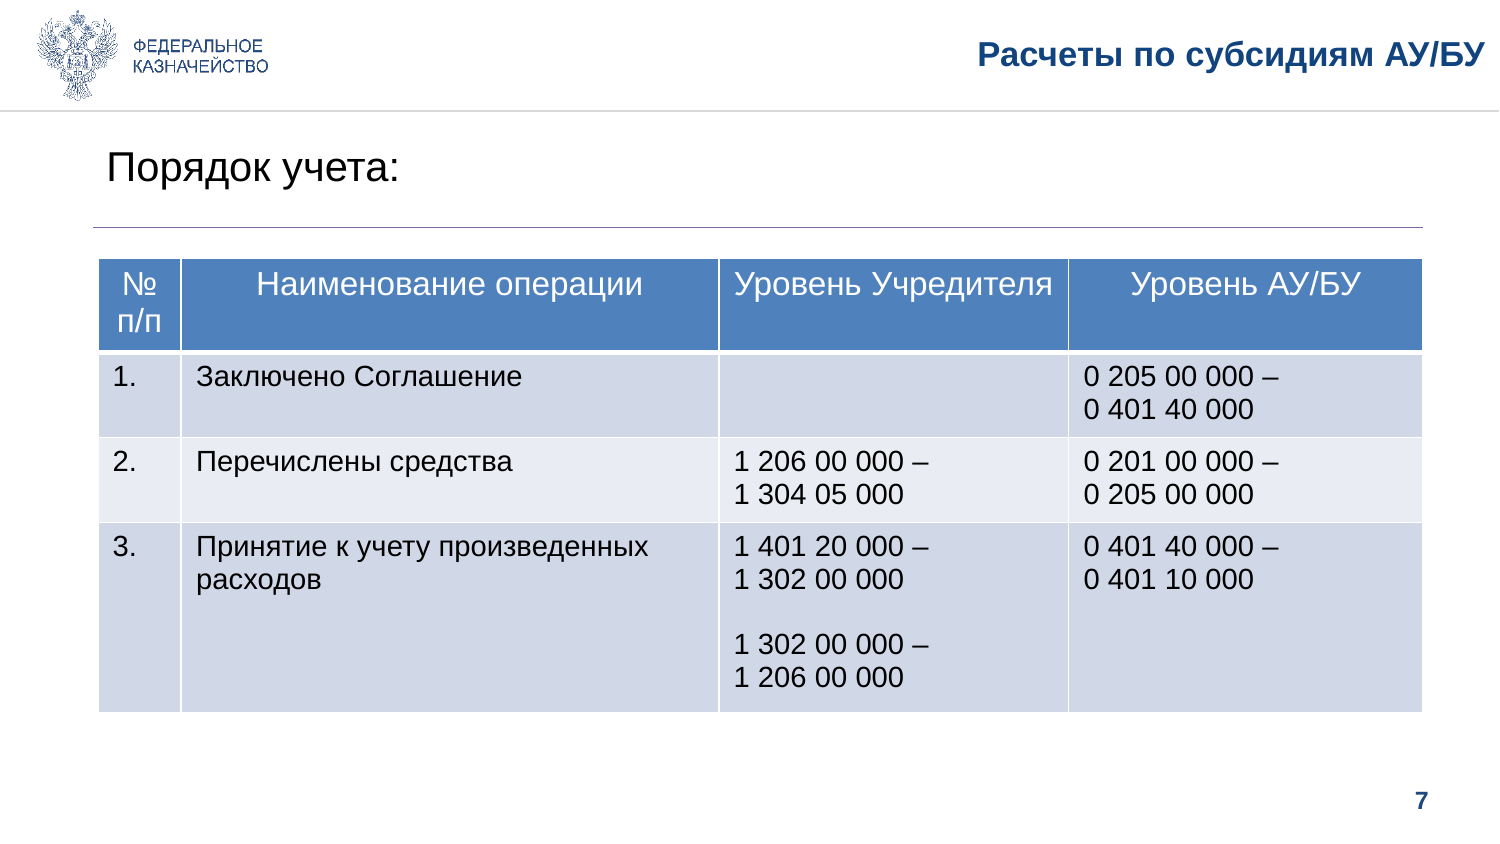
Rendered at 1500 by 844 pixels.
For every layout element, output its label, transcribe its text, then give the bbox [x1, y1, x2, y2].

table_cell 2. [99, 438, 180, 522]
picture [37, 10, 268, 101]
table_cell Заключено Соглашение [182, 355, 718, 437]
table_cell 3. [99, 523, 180, 712]
table_cell 0 205 00 000 – 0 401 40 000 [1069, 355, 1422, 437]
table_header Уровень Учредителя [720, 259, 1068, 350]
table_cell [720, 355, 1068, 437]
table_cell 1 206 00 000 – 1 304 05 000 [720, 438, 1068, 522]
text_box Порядок учета: [91, 132, 1417, 198]
slide_number 6 [1083, 784, 1429, 815]
table_cell 1 401 20 000 – 1 302 00 000 1 302 00 000 – 1 206 00 000 [720, 523, 1068, 712]
table_cell 1. [99, 355, 180, 437]
table_cell 0 401 40 000 – 0 401 10 000 [1069, 523, 1422, 712]
table_header Уровень АУ/БУ [1069, 259, 1422, 350]
table_cell Перечислены средства [182, 438, 718, 522]
table_cell Принятие к учету произведенных расходов [182, 523, 718, 712]
text_box Расчеты по субсидиям АУ/БУ [655, 23, 1500, 81]
table_header № п/п [99, 259, 180, 350]
table_header Наименование операции [182, 259, 718, 350]
table_cell 0 201 00 000 – 0 205 00 000 [1069, 438, 1422, 522]
